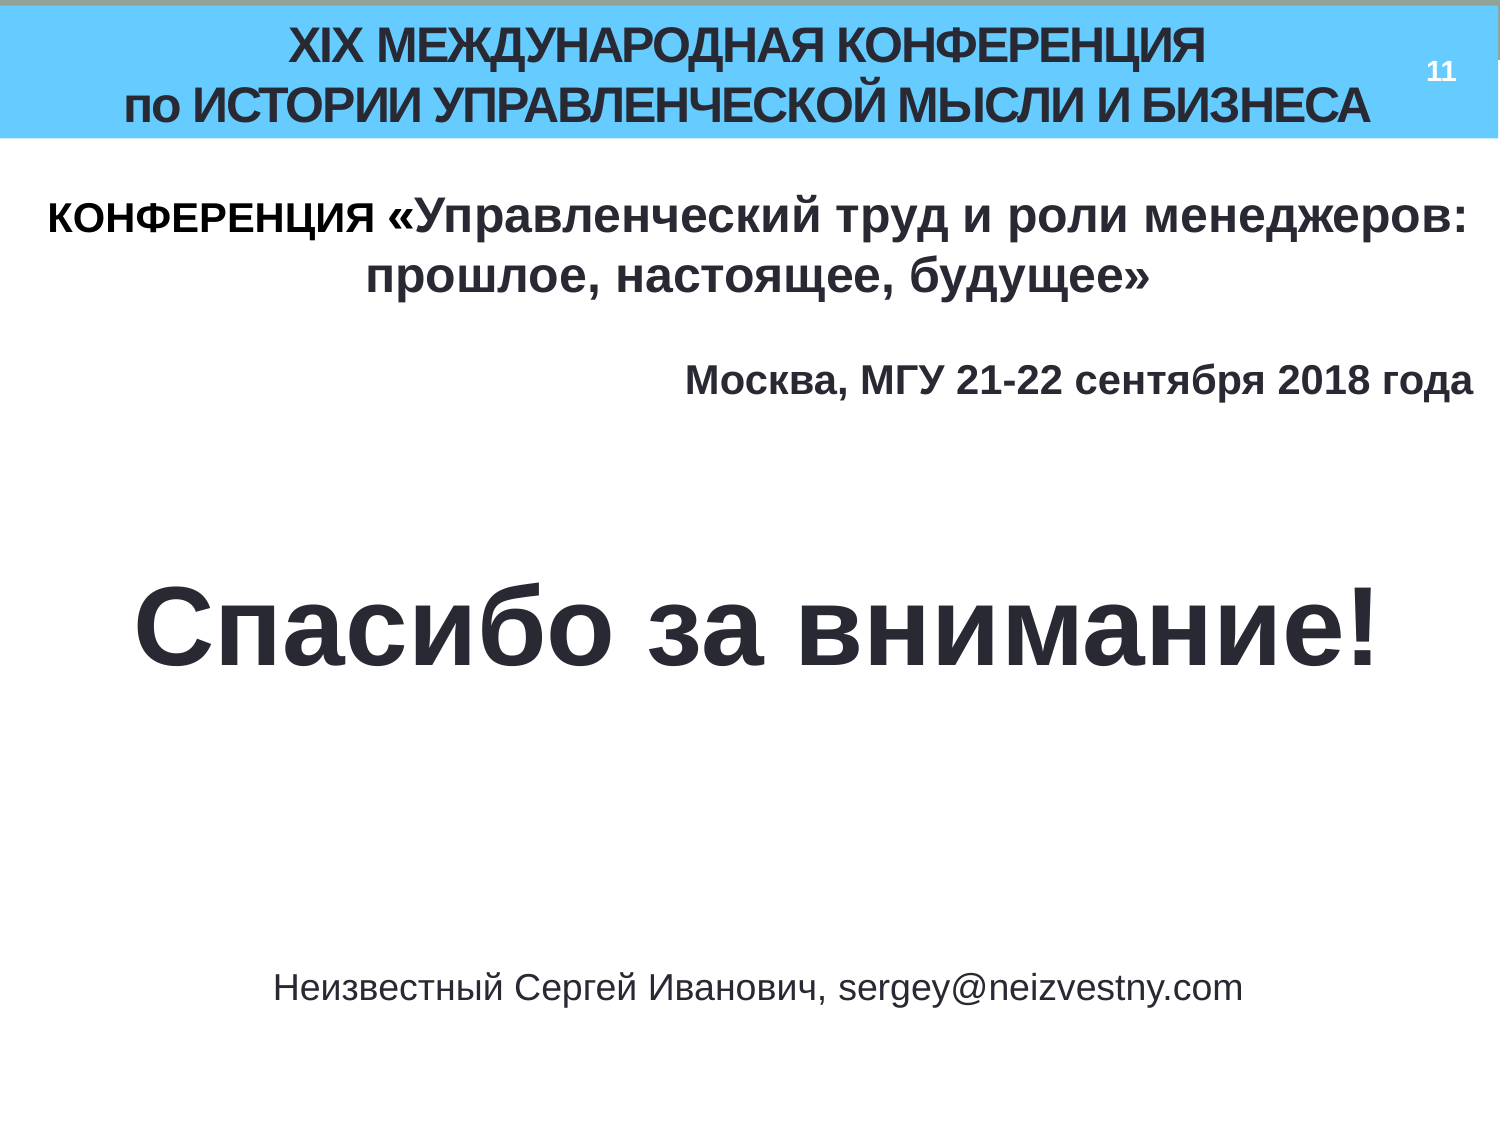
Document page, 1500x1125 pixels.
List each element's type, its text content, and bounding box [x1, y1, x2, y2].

text_box КОНФЕРЕНЦИЯ «Управленческий труд и роли менеджеров: прошлое, настоящее, будущее» Москва, МГУ 21-22 сентября 2018 года Спасибо за внимание! Неизвестный Сергей Иванович, sergey@neizvestny.com [16, 125, 1500, 1071]
slide_number 11 [1411, 42, 1496, 97]
title XIX МЕЖДУНАРОДНАЯ КОНФЕРЕНЦИЯ по ИСТОРИИ УПРАВЛЕНЧЕСКОЙ МЫСЛИ И БИЗНЕСА [0, 5, 1499, 139]
